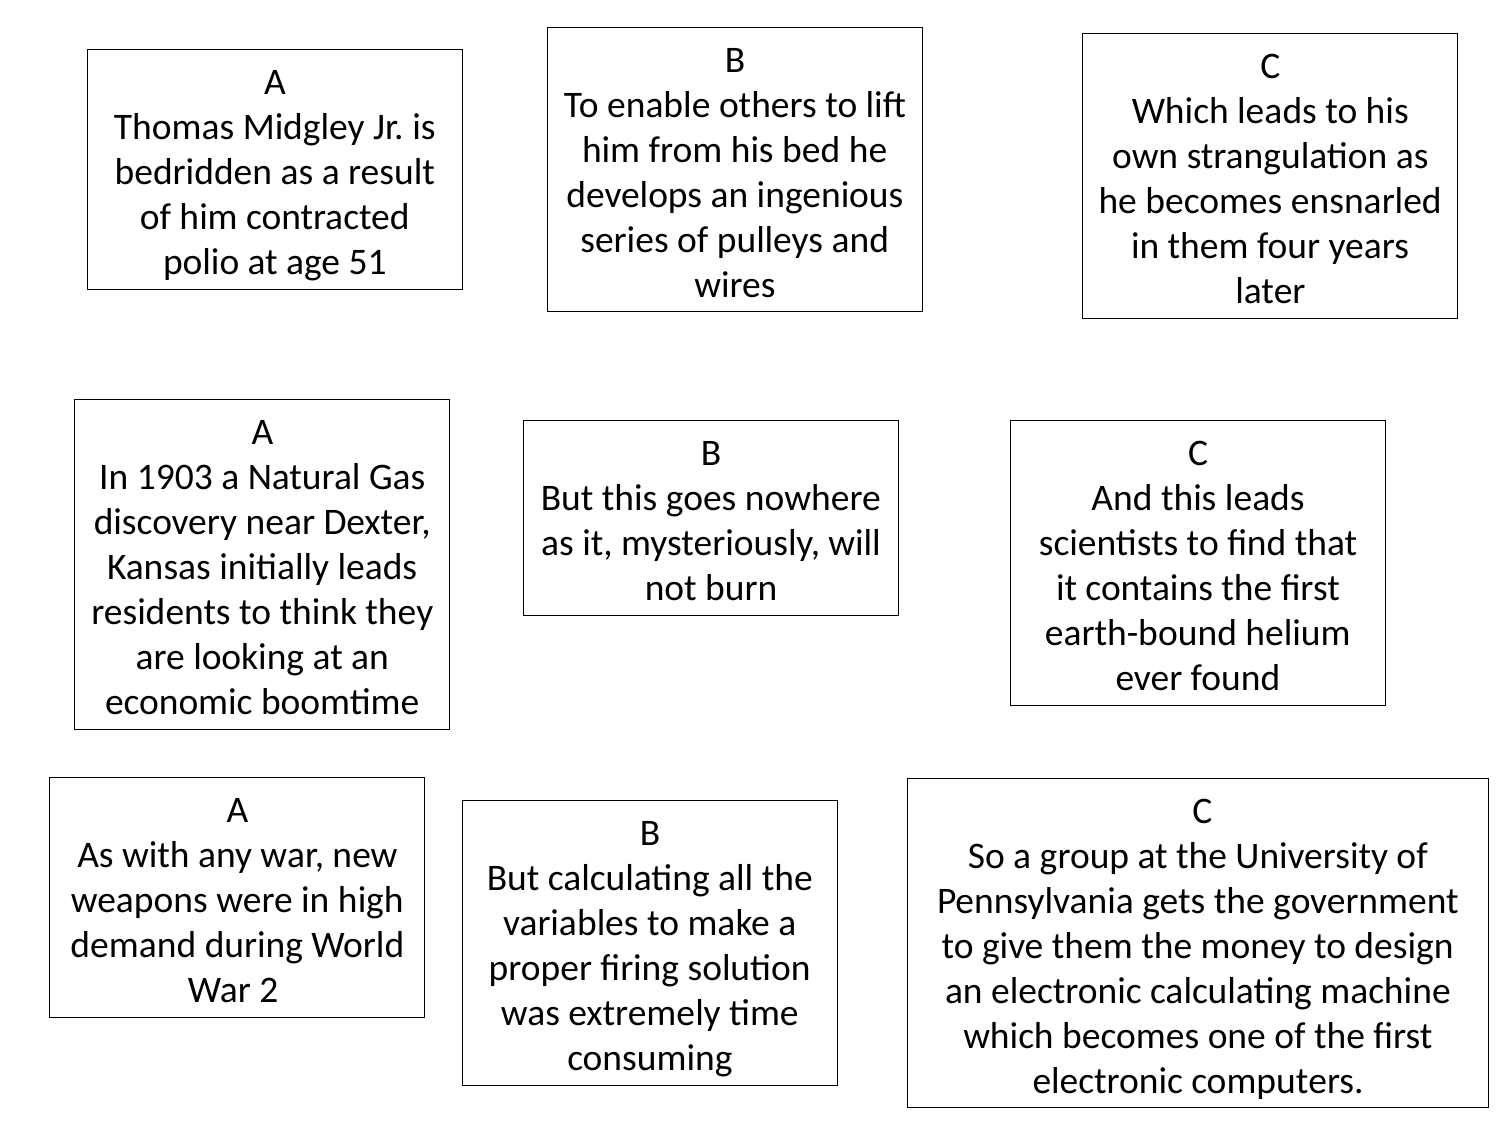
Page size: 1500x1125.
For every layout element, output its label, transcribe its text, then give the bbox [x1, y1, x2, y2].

text_box B To enable others to lift him from his bed he develops an ingenious series of pulleys and wires [547, 27, 923, 312]
text_box B But calculating all the variables to make a proper firing solution was extremely time consuming [462, 800, 838, 1086]
text_box A In 1903 a Natural Gas discovery near Dexter, Kansas initially leads residents to think they are looking at an economic boomtime [74, 399, 450, 730]
text_box A As with any war, new weapons were in high demand during World War 2 [49, 777, 425, 1018]
text_box B But this goes nowhere as it, mysteriously, will not burn [523, 420, 899, 616]
text_box C Which leads to his own strangulation as he becomes ensnarled in them four years later [1082, 33, 1458, 319]
text_box A Thomas Midgley Jr. is bedridden as a result of him contracted polio at age 51 [87, 49, 463, 290]
text_box C So a group at the University of Pennsylvania gets the government to give them the money to design an electronic calculating machine which becomes one of the first electronic computers. [907, 778, 1489, 1108]
text_box C And this leads scientists to find that it contains the first earth-bound helium ever found [1010, 420, 1386, 706]
